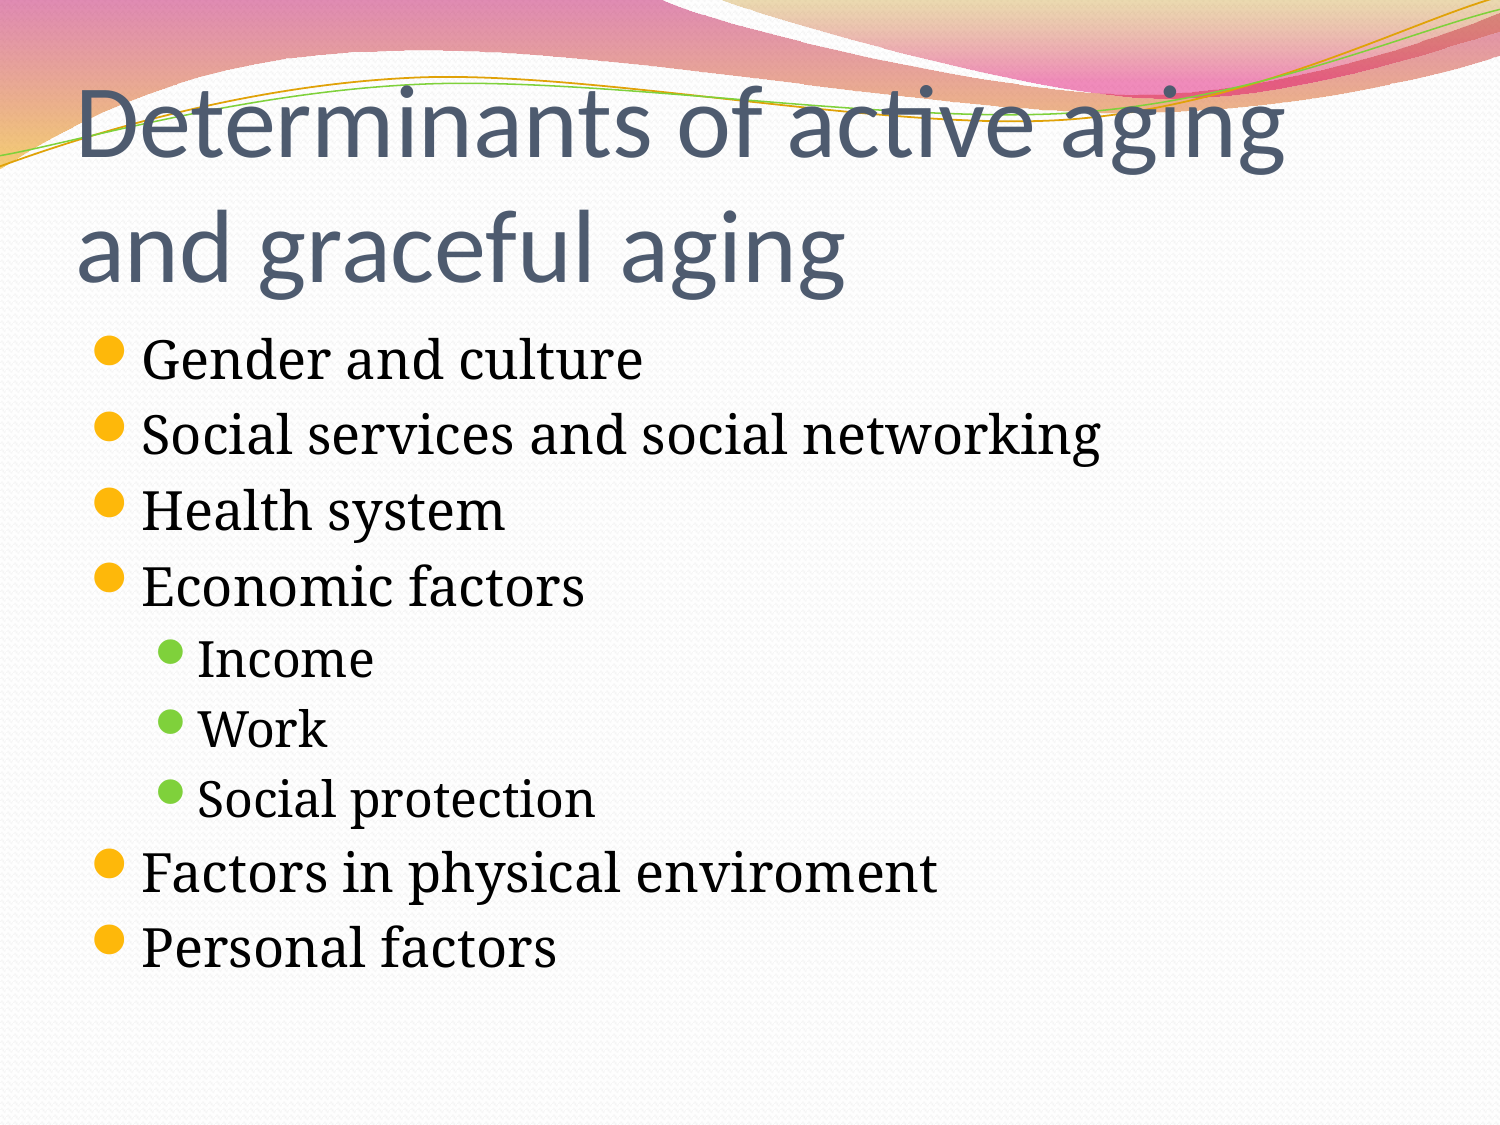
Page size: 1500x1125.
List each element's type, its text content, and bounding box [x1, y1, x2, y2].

title Determinants of active aging and graceful aging [74, 115, 1426, 304]
list Gender and culture Social services and social networking Health system Economic factors Income Work Social protection Factors in physical enviroment Personal factors [74, 317, 1426, 1038]
